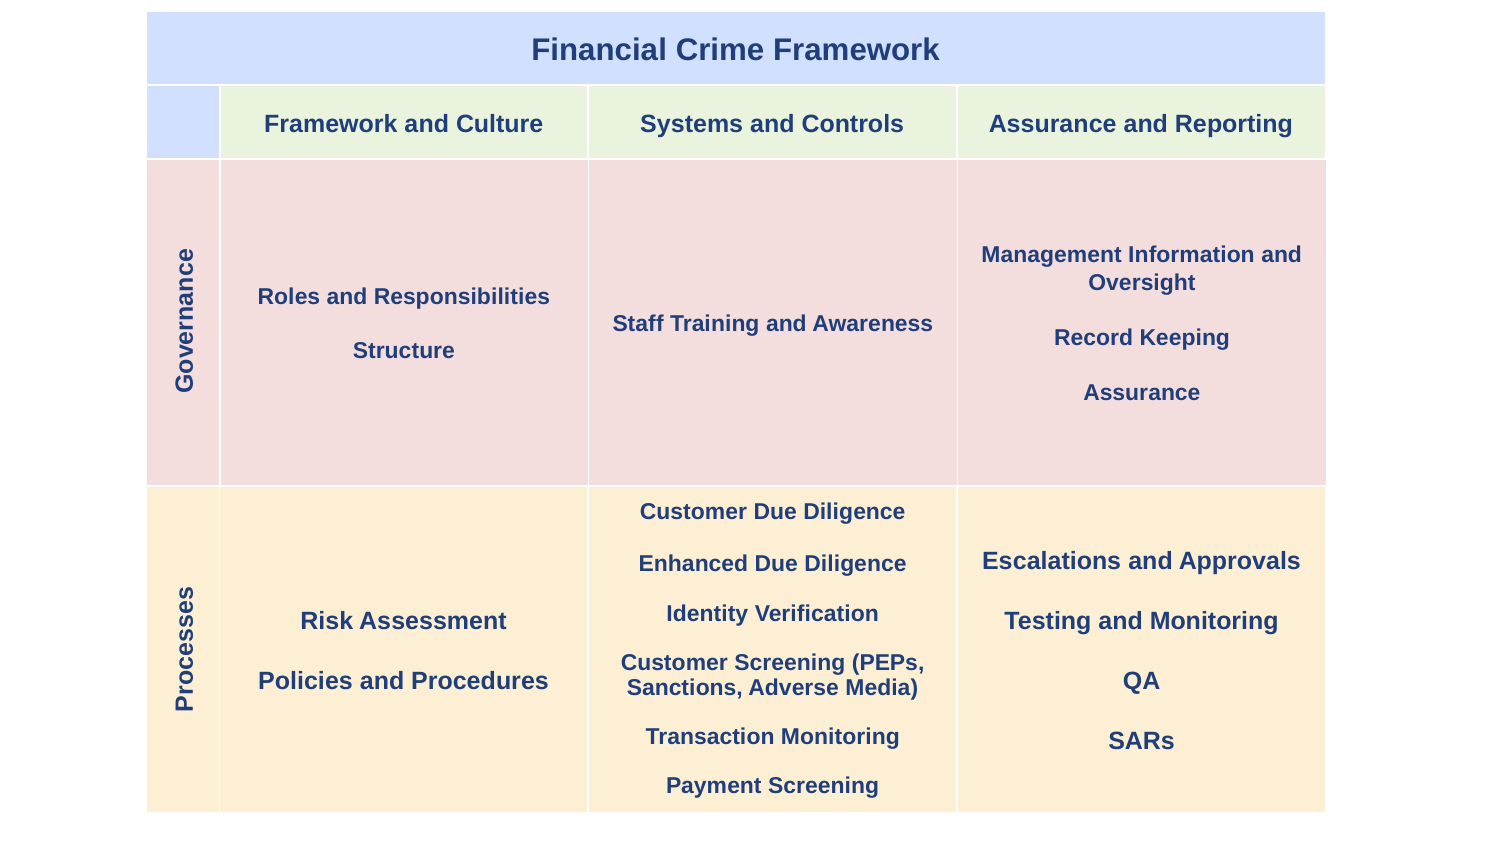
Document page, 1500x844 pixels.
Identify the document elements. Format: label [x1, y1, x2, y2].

text_box [145, 11, 1327, 813]
